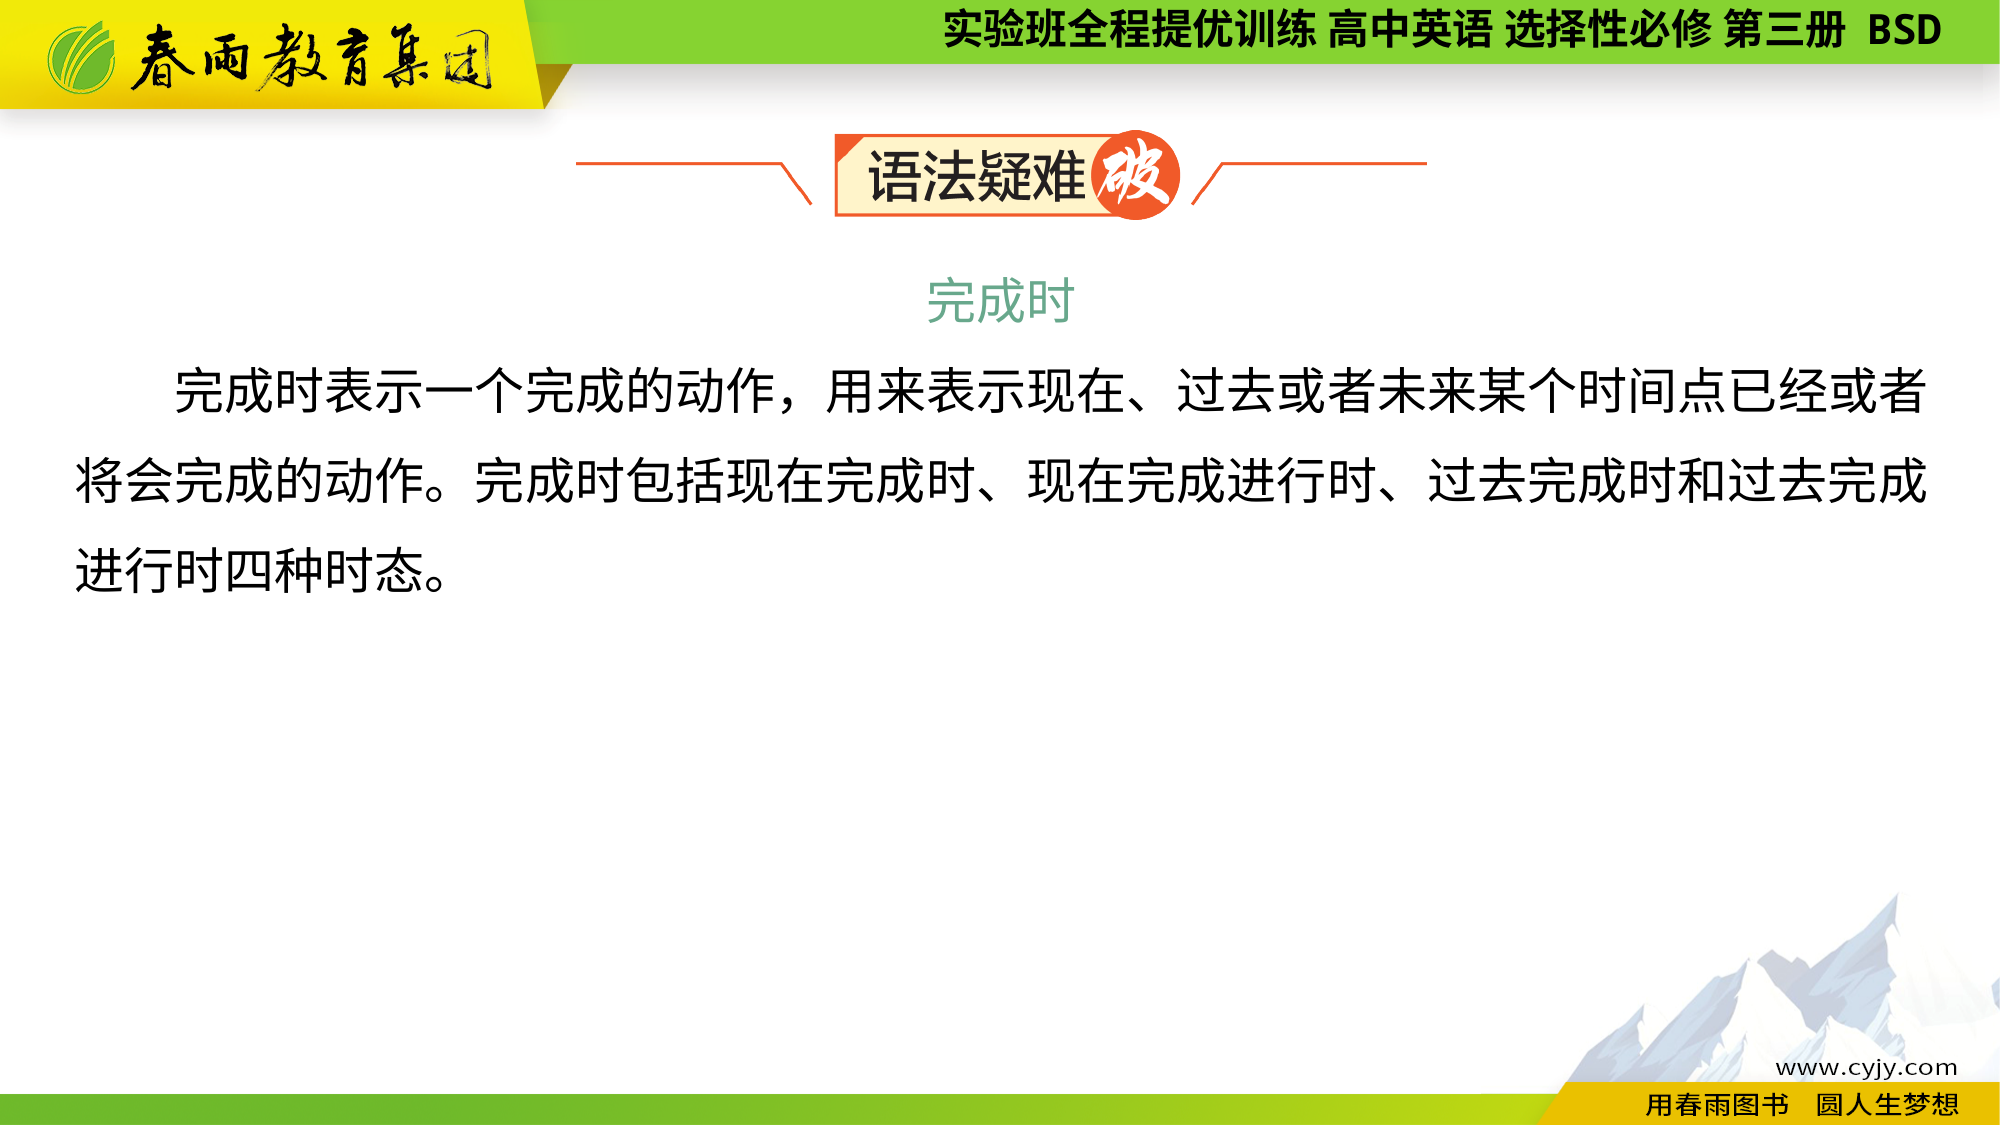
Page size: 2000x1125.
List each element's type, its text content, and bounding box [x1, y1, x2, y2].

list 完成时 完成时表示一个完成的动作，用来表示现在、过去或者未来某个时间点已经或者将会完成的动作。完成时包括现在完成时、现在完成进行时、过去完成时和过去完成进行时四种时态。 [59, 232, 1944, 611]
picture [0, 0, 2000, 1125]
